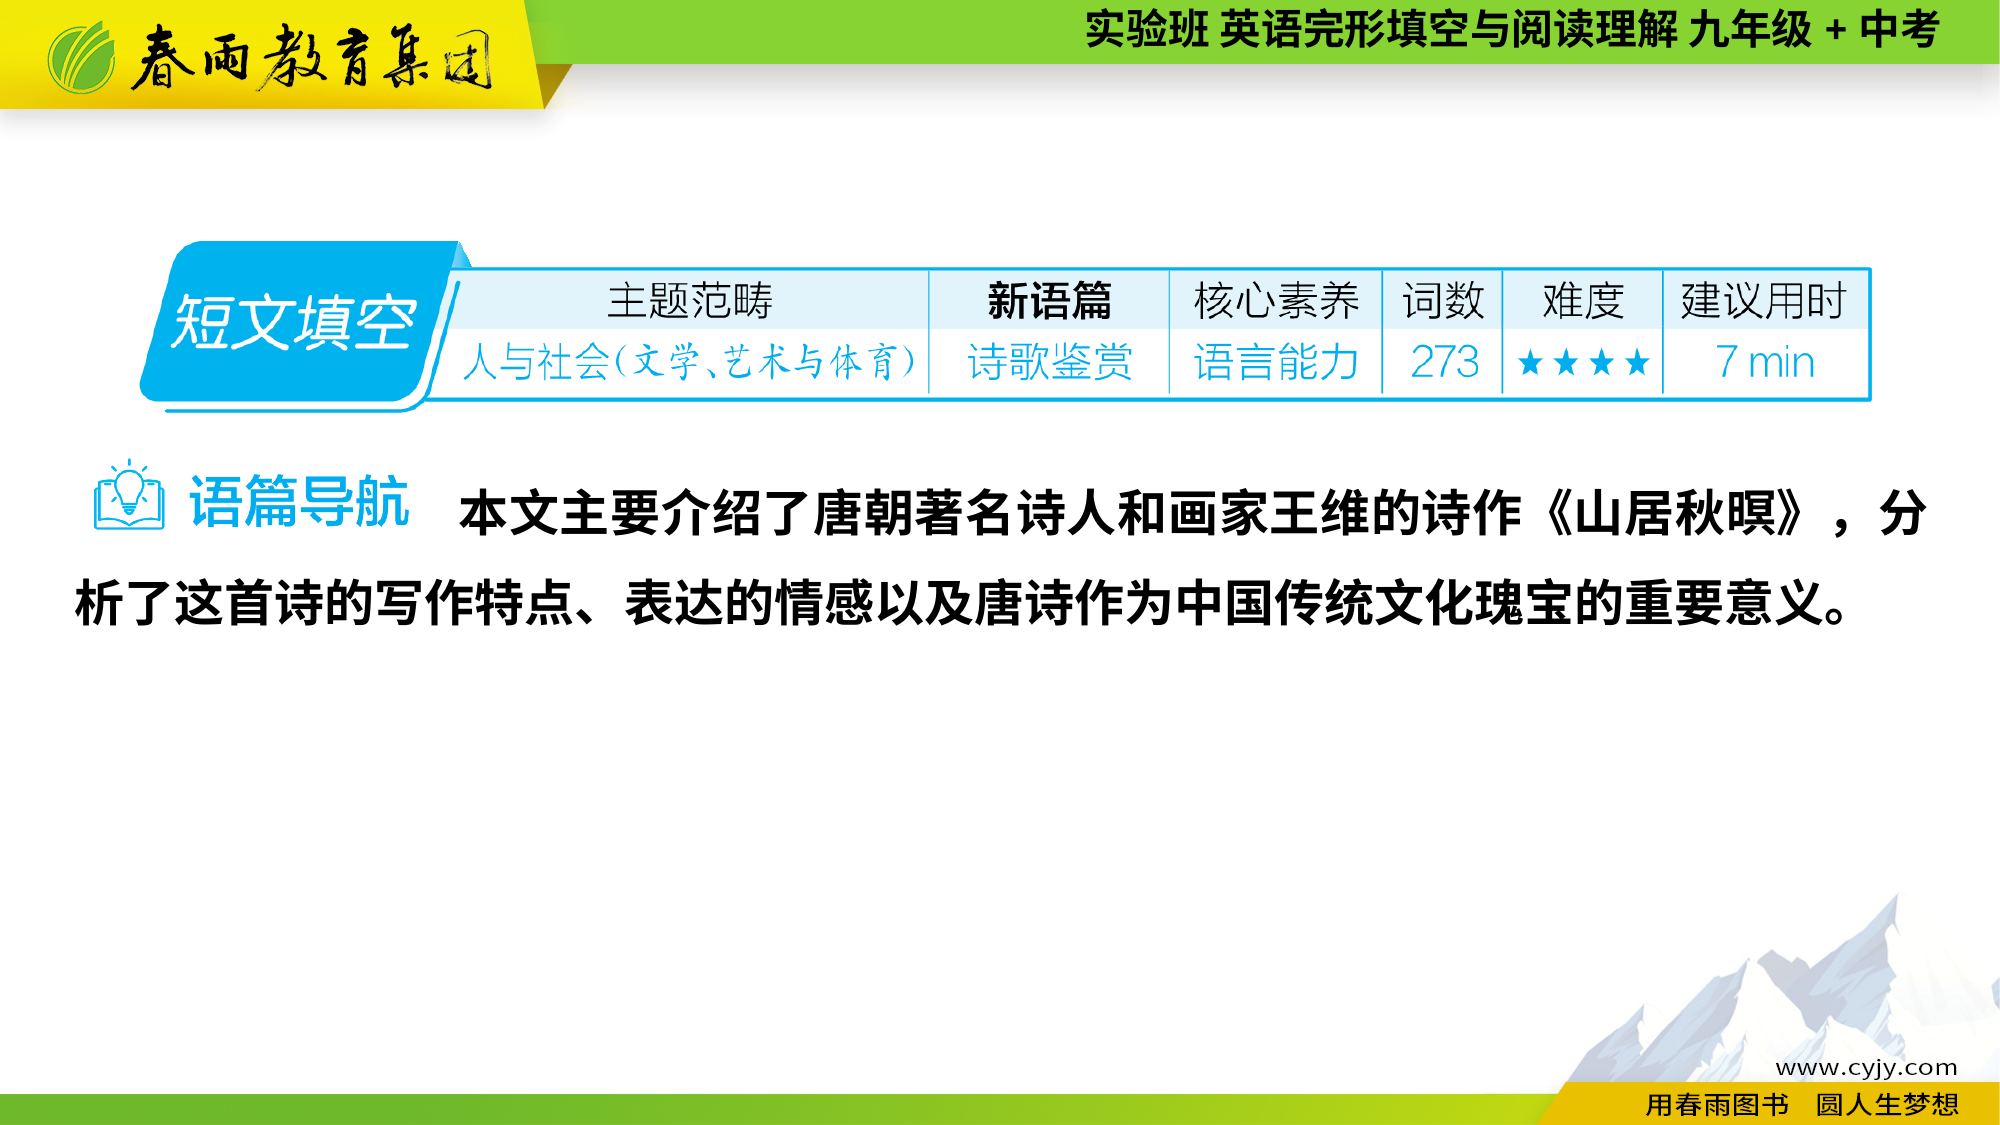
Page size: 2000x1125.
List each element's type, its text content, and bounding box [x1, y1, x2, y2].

picture [0, 0, 2000, 1125]
list 本文主要介绍了唐朝著名诗人和画家王维的诗作《山居秋暝》，分析了这首诗的写作特点、表达的情感以及唐诗作为中国传统文化瑰宝的重要意义。 [59, 444, 1944, 630]
